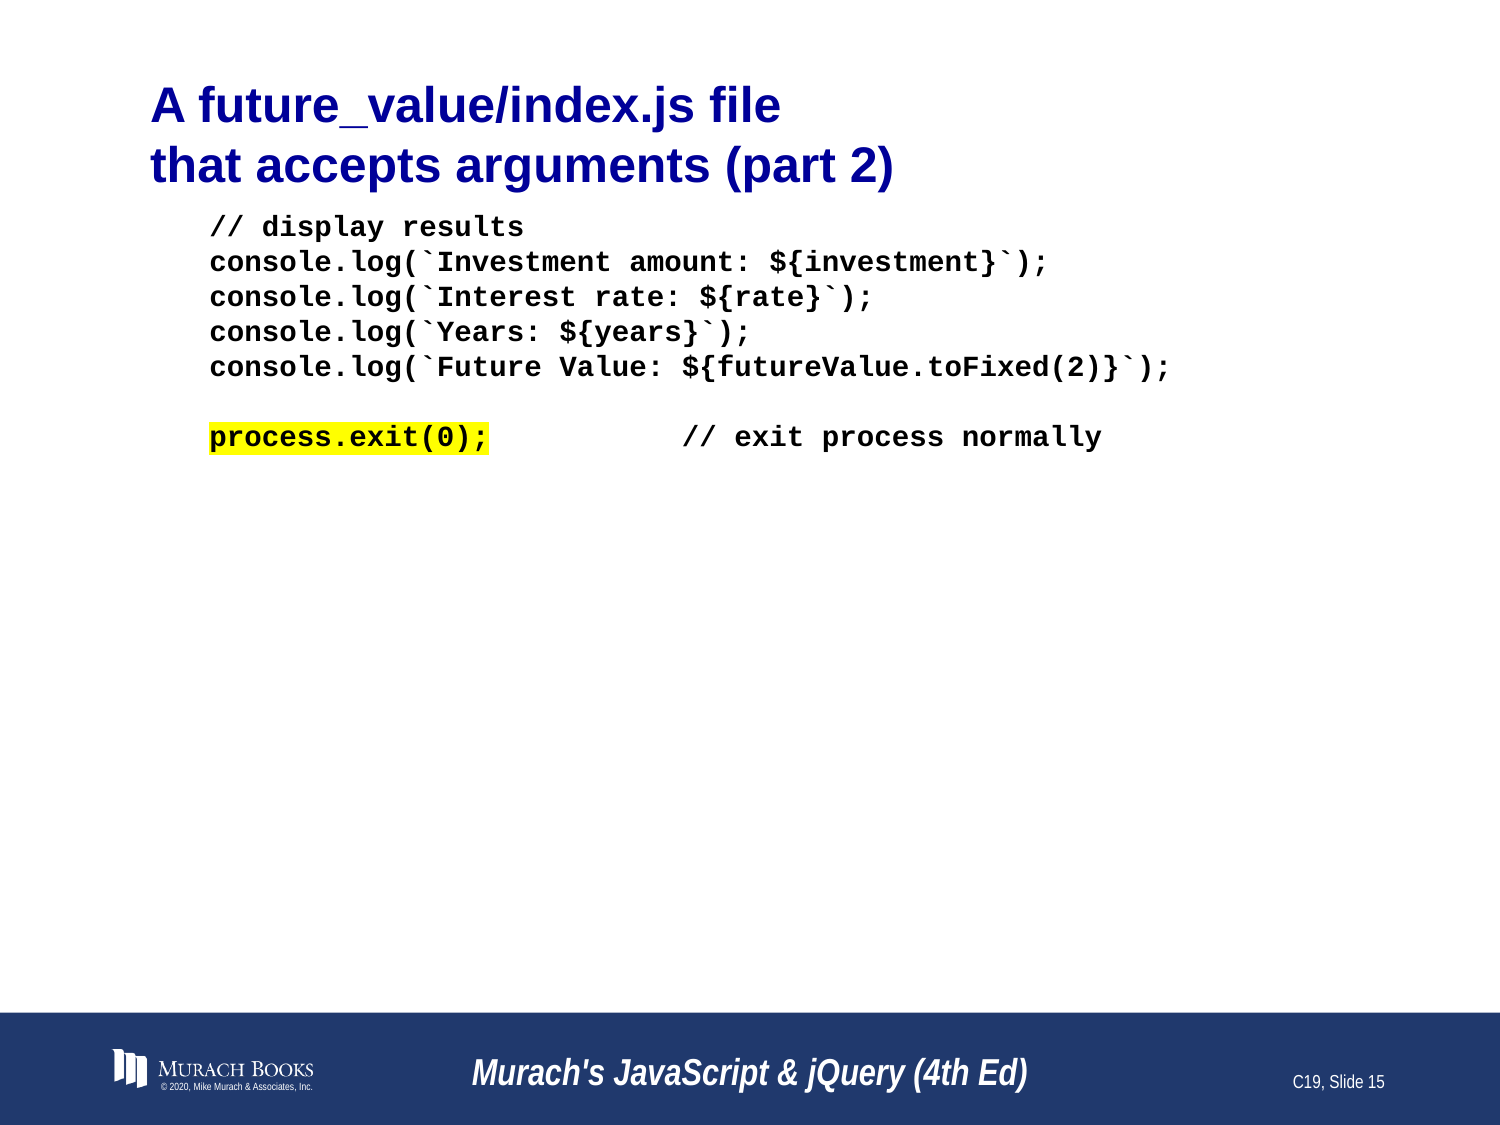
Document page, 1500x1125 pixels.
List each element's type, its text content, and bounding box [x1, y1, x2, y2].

list // display results console.log(`Investment amount: ${investment}`); console.log(`Interest rate: ${rate}`); console.log(`Years: ${years}`); console.log(`Future Value: ${futureValue.toFixed(2)}`); process.exit(0); // exit process normally [137, 200, 1350, 1000]
title A future_value/index.js file that accepts arguments (part 2) [150, 72, 1350, 194]
footer © 2020, Mike Murach & Associates, Inc. [12, 1025, 463, 1100]
slide_number C19, Slide 15 [1087, 1025, 1400, 1100]
slide_number Murach's JavaScript & jQuery (4th Ed) [463, 1025, 1050, 1100]
